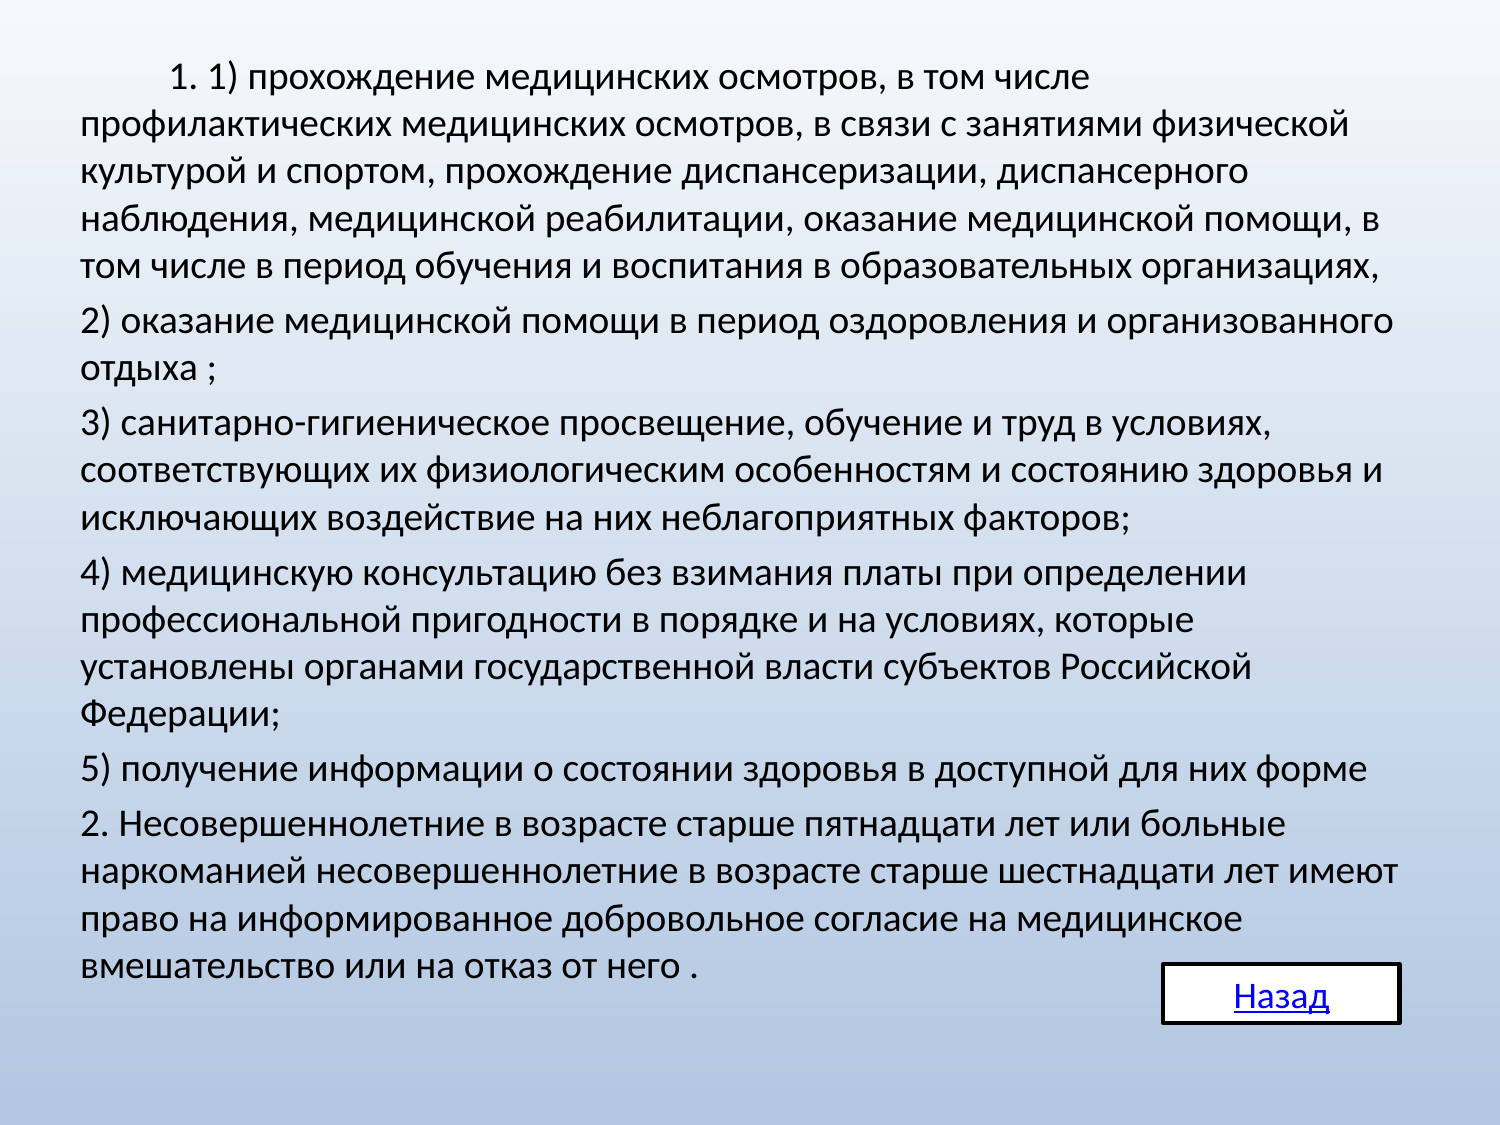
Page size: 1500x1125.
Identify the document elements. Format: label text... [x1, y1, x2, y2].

text_box Назад [1161, 962, 1402, 1025]
list 1. 1) прохождение медицинских осмотров, в том числе профилактических медицинских осмотров, в связи с занятиями физической культурой и спортом, прохождение диспансеризации, диспансерного наблюдения, медицинской реабилитации, оказание медицинской помощи, в том числе в период обучения и воспитания в образовательных организациях, 2) оказание медицинской помощи в период оздоровления и организованного отдыха ; 3) санитарно-гигиеническое просвещение, обучение и труд в условиях, соответствующих их физиологическим особенностям и состоянию здоровья и исключающих воздействие на них неблагоприятных факторов; 4) медицинскую консультацию без взимания платы при определении профессиональной пригодности в порядке и на условиях, которые установлены органами государственной власти субъектов Российской Федерации; 5) получение информации о состоянии здоровья в доступной для них форме 2. Несовершеннолетние в возрасте старше пятнадцати лет или больные наркоманией несовершеннолетние в возрасте старше шестнадцати лет имеют право на информированное добровольное согласие на медицинское вмешательство или на отказ от него . [64, 42, 1415, 1047]
